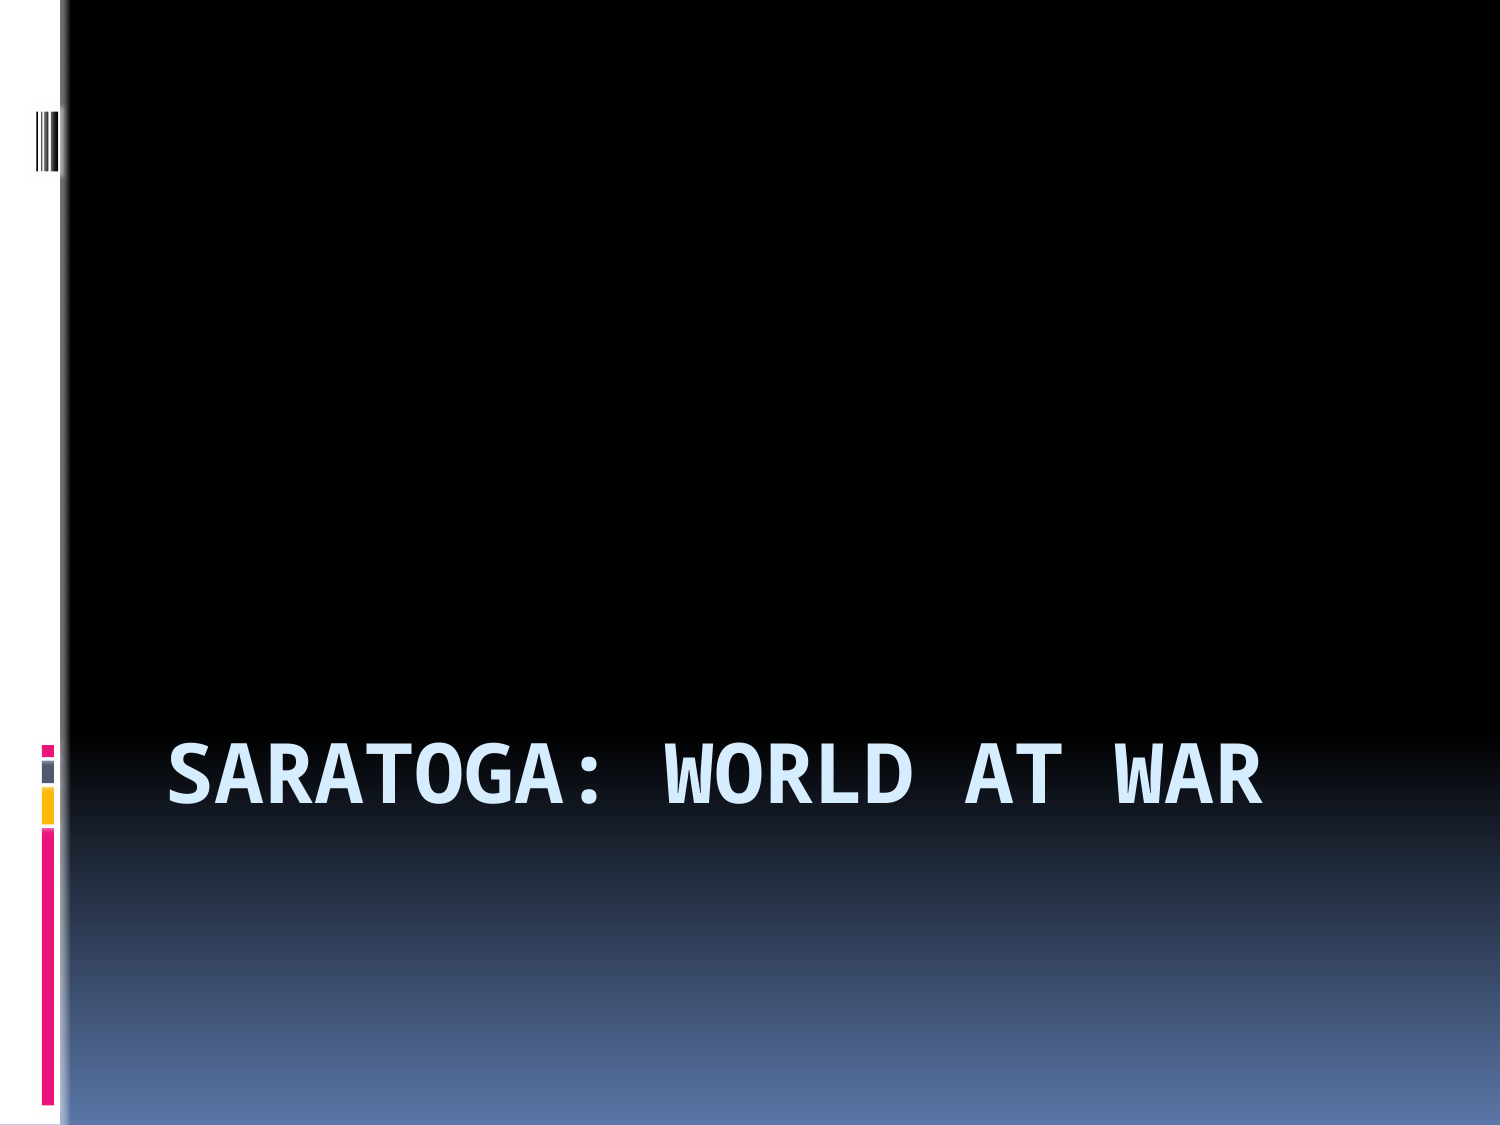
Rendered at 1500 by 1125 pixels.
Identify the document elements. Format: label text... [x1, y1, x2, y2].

title Saratoga: World At war [150, 712, 1425, 1037]
